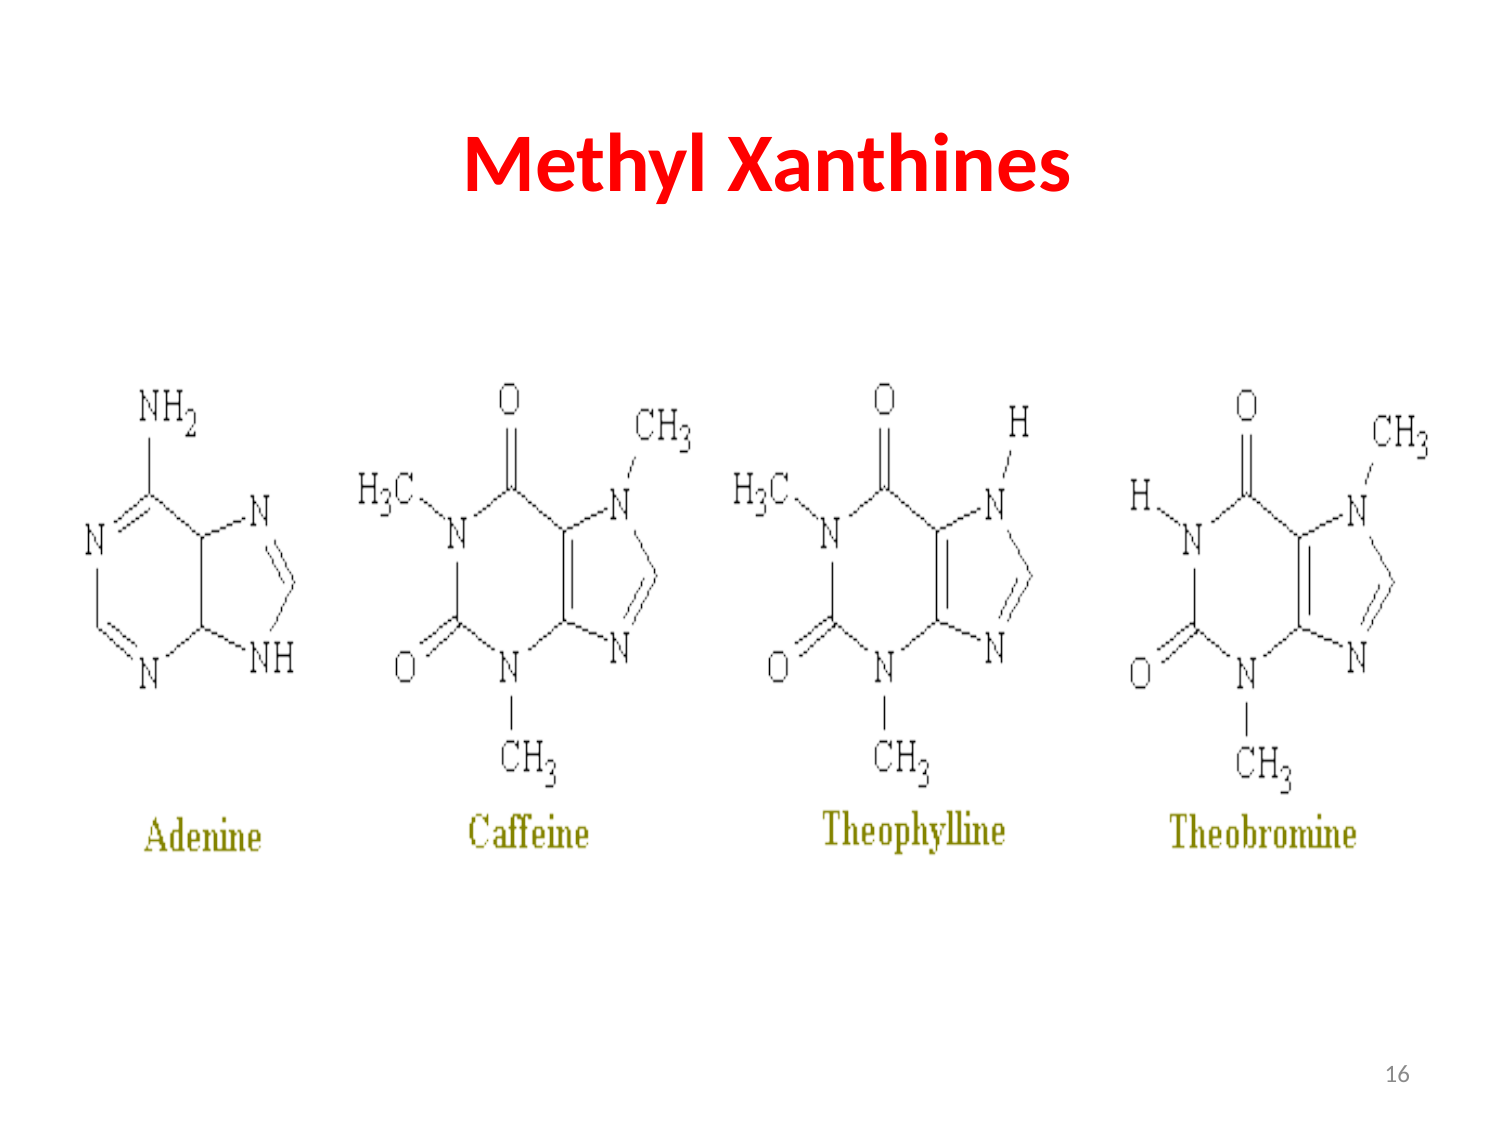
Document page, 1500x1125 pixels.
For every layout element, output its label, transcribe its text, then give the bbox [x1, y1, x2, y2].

slide_number 16 [1074, 1042, 1425, 1103]
text_box Methyl Xanthines [360, 101, 1249, 217]
picture [62, 349, 1451, 876]
